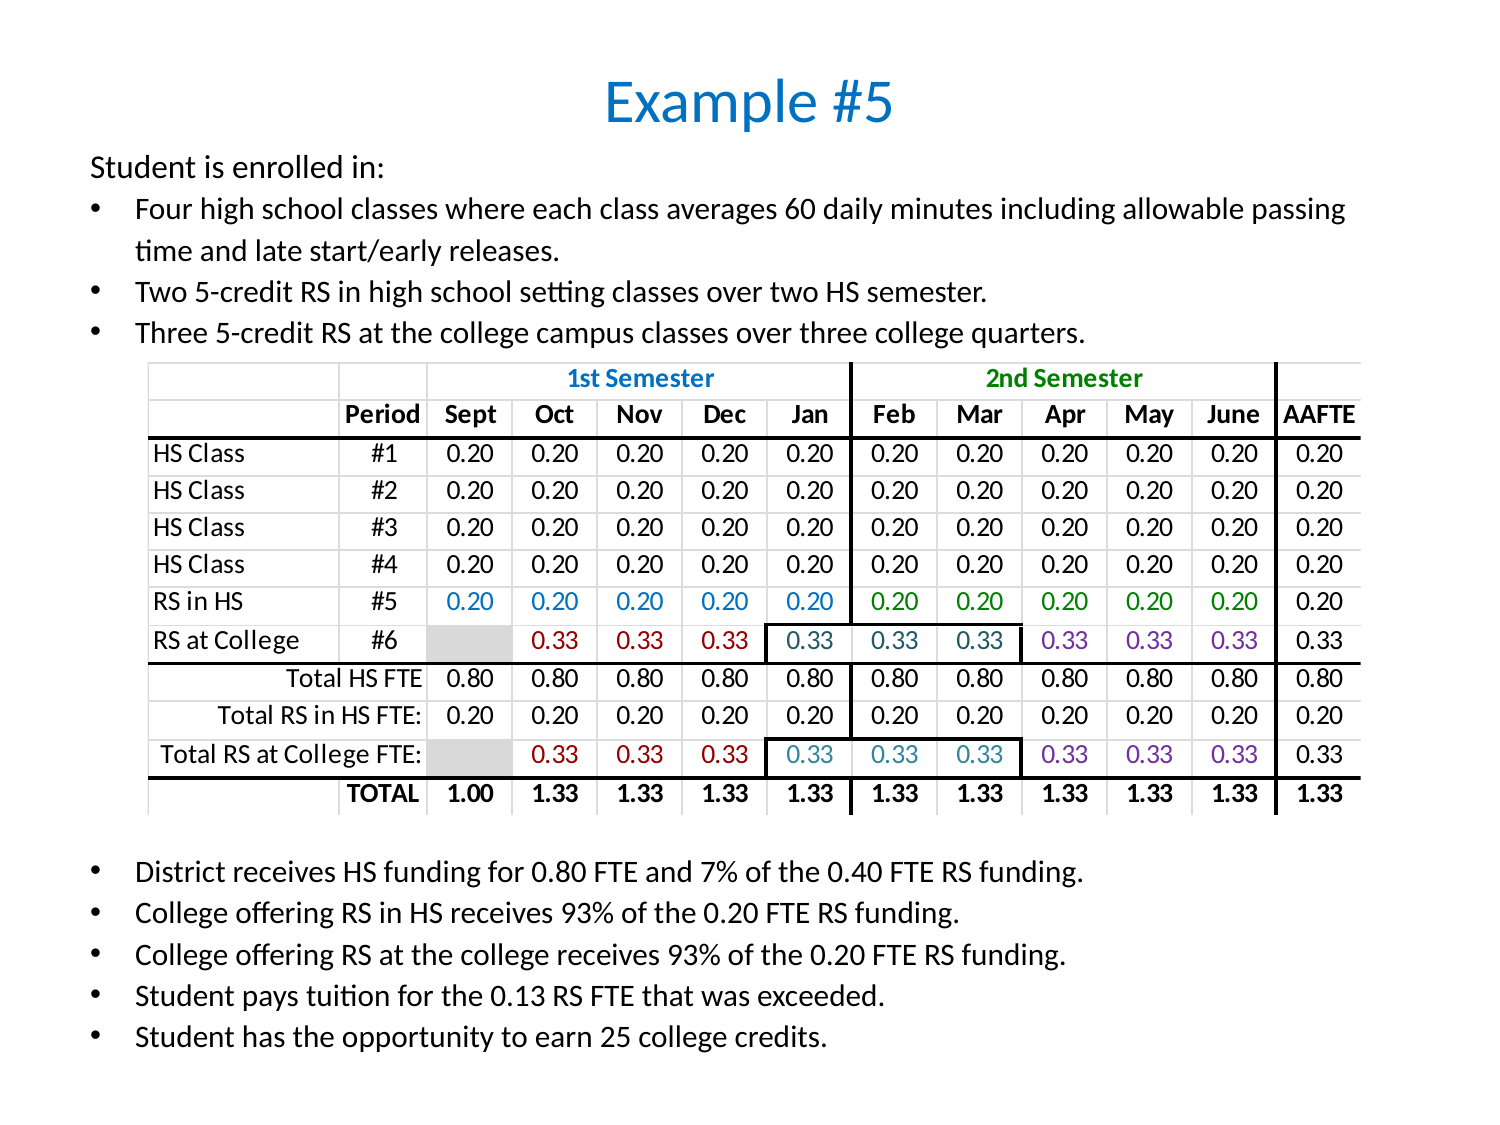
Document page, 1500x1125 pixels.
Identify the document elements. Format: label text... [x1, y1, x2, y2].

title Example #5 [75, 45, 1425, 137]
list Student is enrolled in: Four high school classes where each class averages 60 daily minutes including allowable passing time and late start/early releases. Two 5-credit RS in high school setting classes over two HS semester. Three 5-credit RS at the college campus classes over three college quarters. District receives HS funding for 0.80 FTE and 7% of the 0.40 FTE RS funding. College offering RS in HS receives 93% of the 0.20 FTE RS funding. College offering RS at the college receives 93% of the 0.20 FTE RS funding. Student pays tuition for the 0.13 RS FTE that was exceeded. Student has the opportunity to earn 25 college credits. [75, 137, 1425, 1063]
picture [147, 362, 1363, 817]
